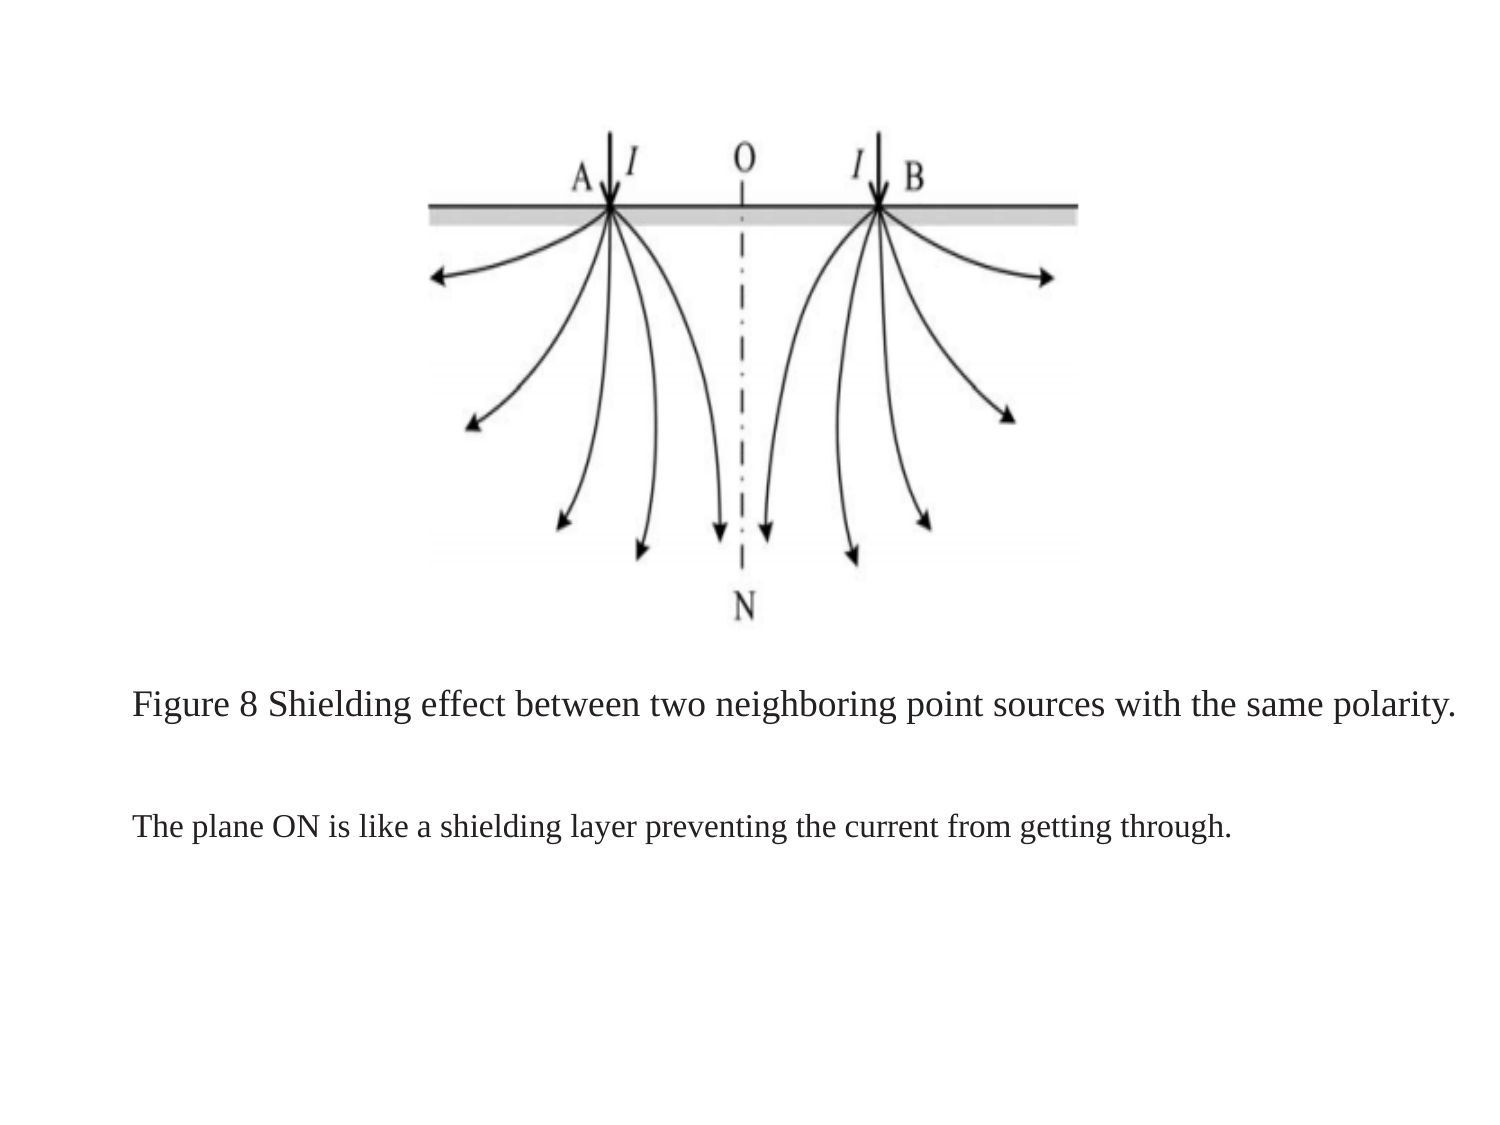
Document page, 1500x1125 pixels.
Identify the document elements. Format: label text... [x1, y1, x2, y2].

text_box Figure 8 Shielding effect between two neighboring point sources with the same polarity. The plane ON is like a shielding layer preventing the current from getting through. [117, 671, 1474, 942]
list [387, 112, 1138, 638]
